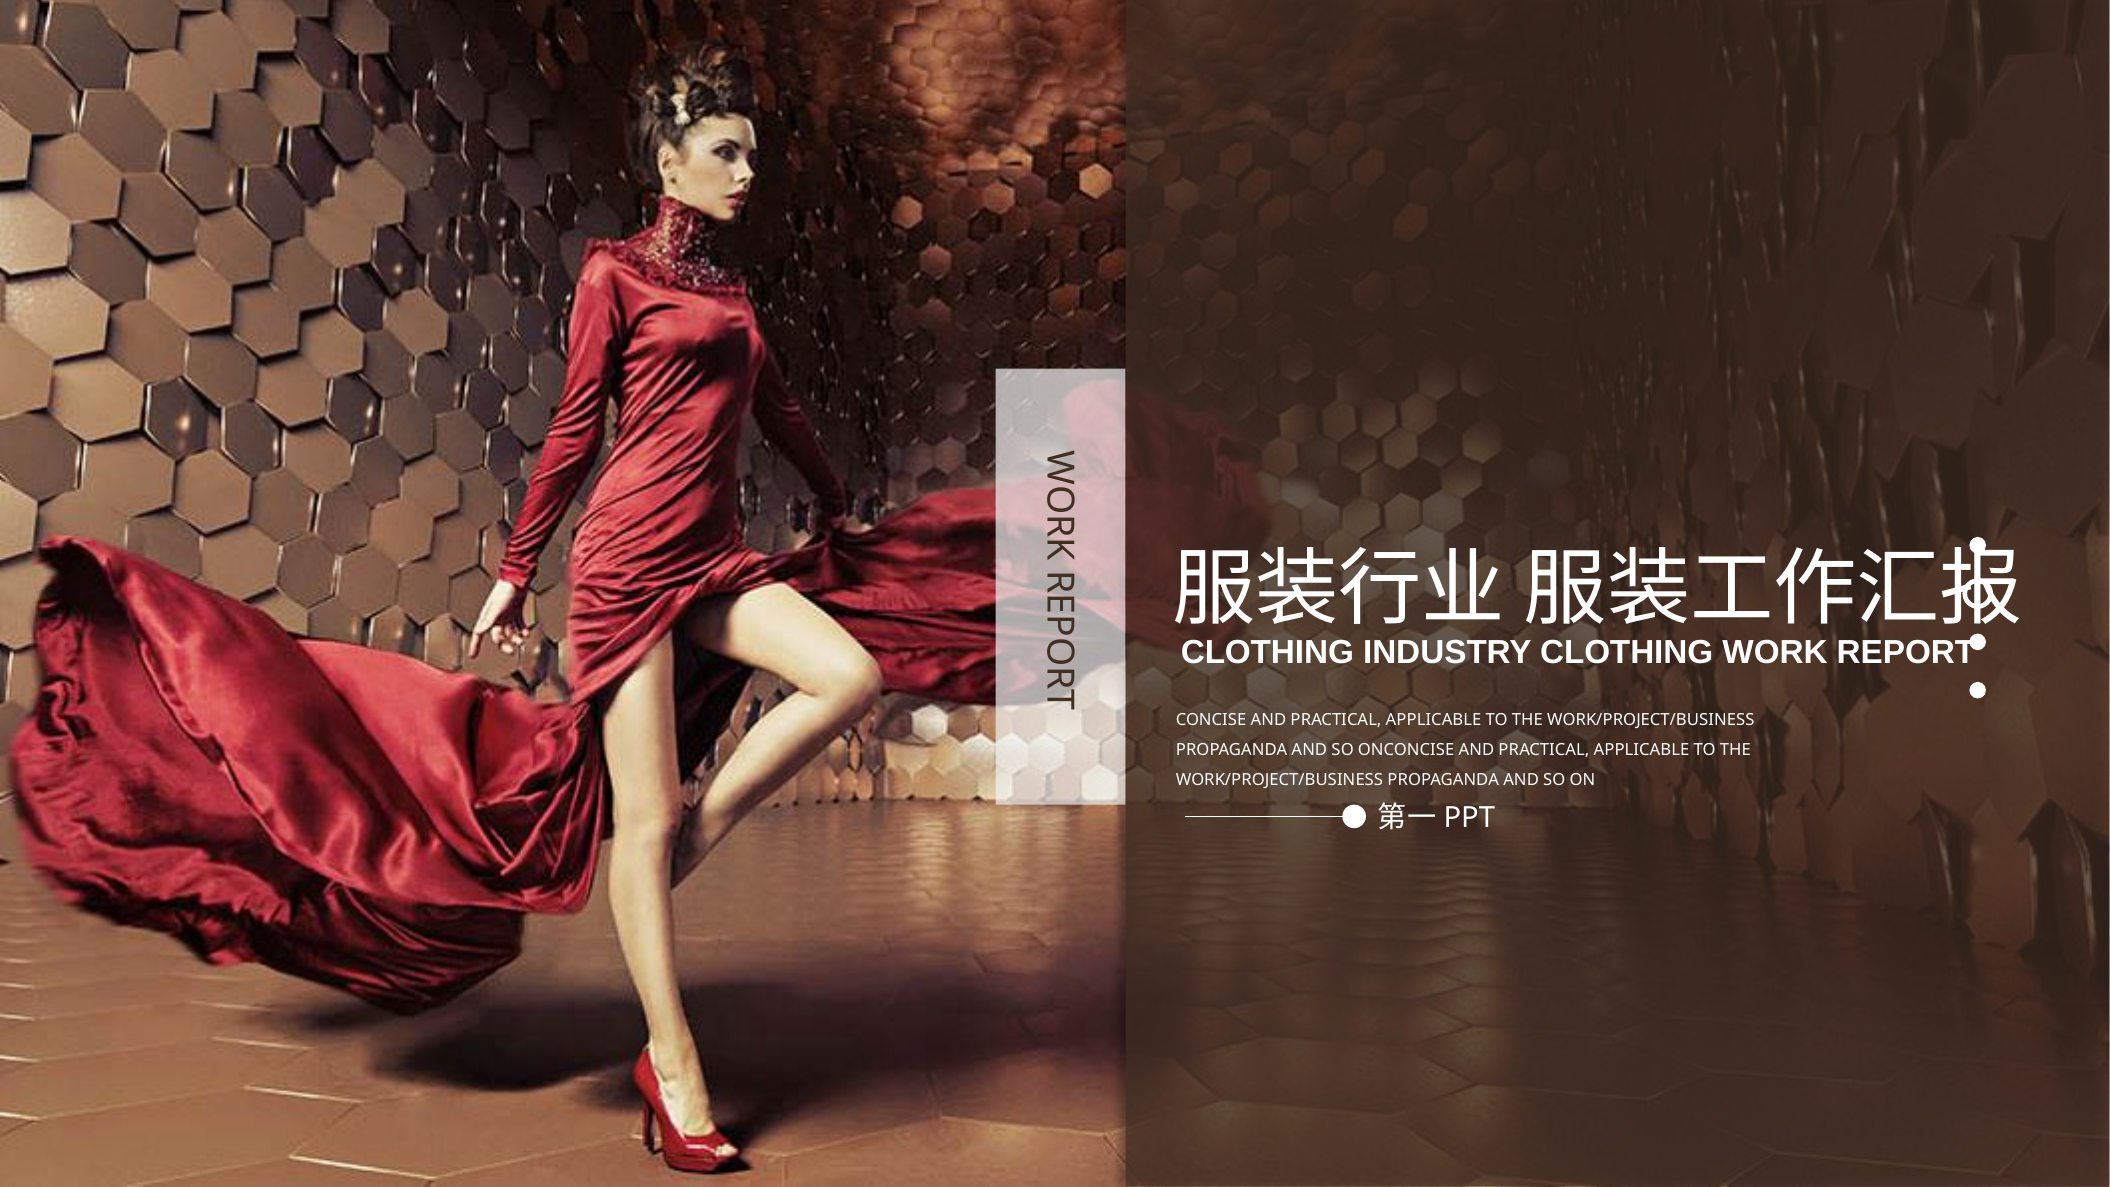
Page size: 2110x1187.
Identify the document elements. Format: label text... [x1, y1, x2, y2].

text_box [1963, 579, 1992, 608]
text_box [1125, 0, 2110, 1187]
text_box [995, 368, 1126, 806]
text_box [1184, 804, 1366, 829]
text_box WORK REPORT [1016, 435, 1093, 726]
text_box [1968, 680, 1988, 700]
text_box 服装行业 服装工作汇报 [1157, 527, 2039, 642]
text_box CONCISE AND PRACTICAL, APPLICABLE TO THE WORK/PROJECT/BUSINESS PROPAGANDA AND SO ONCONCISE AND PRACTICAL, APPLICABLE TO THE WORK/PROJECT/BUSINESS PROPAGANDA AND SO ON [1161, 691, 1799, 796]
text_box [1968, 535, 1988, 555]
text_box [0, 0, 1113, 1187]
text_box CLOTHING INDUSTRY CLOTHING WORK REPORT [1166, 642, 1992, 678]
text_box 第一PPT [1363, 791, 1510, 841]
text_box [1968, 632, 1988, 652]
